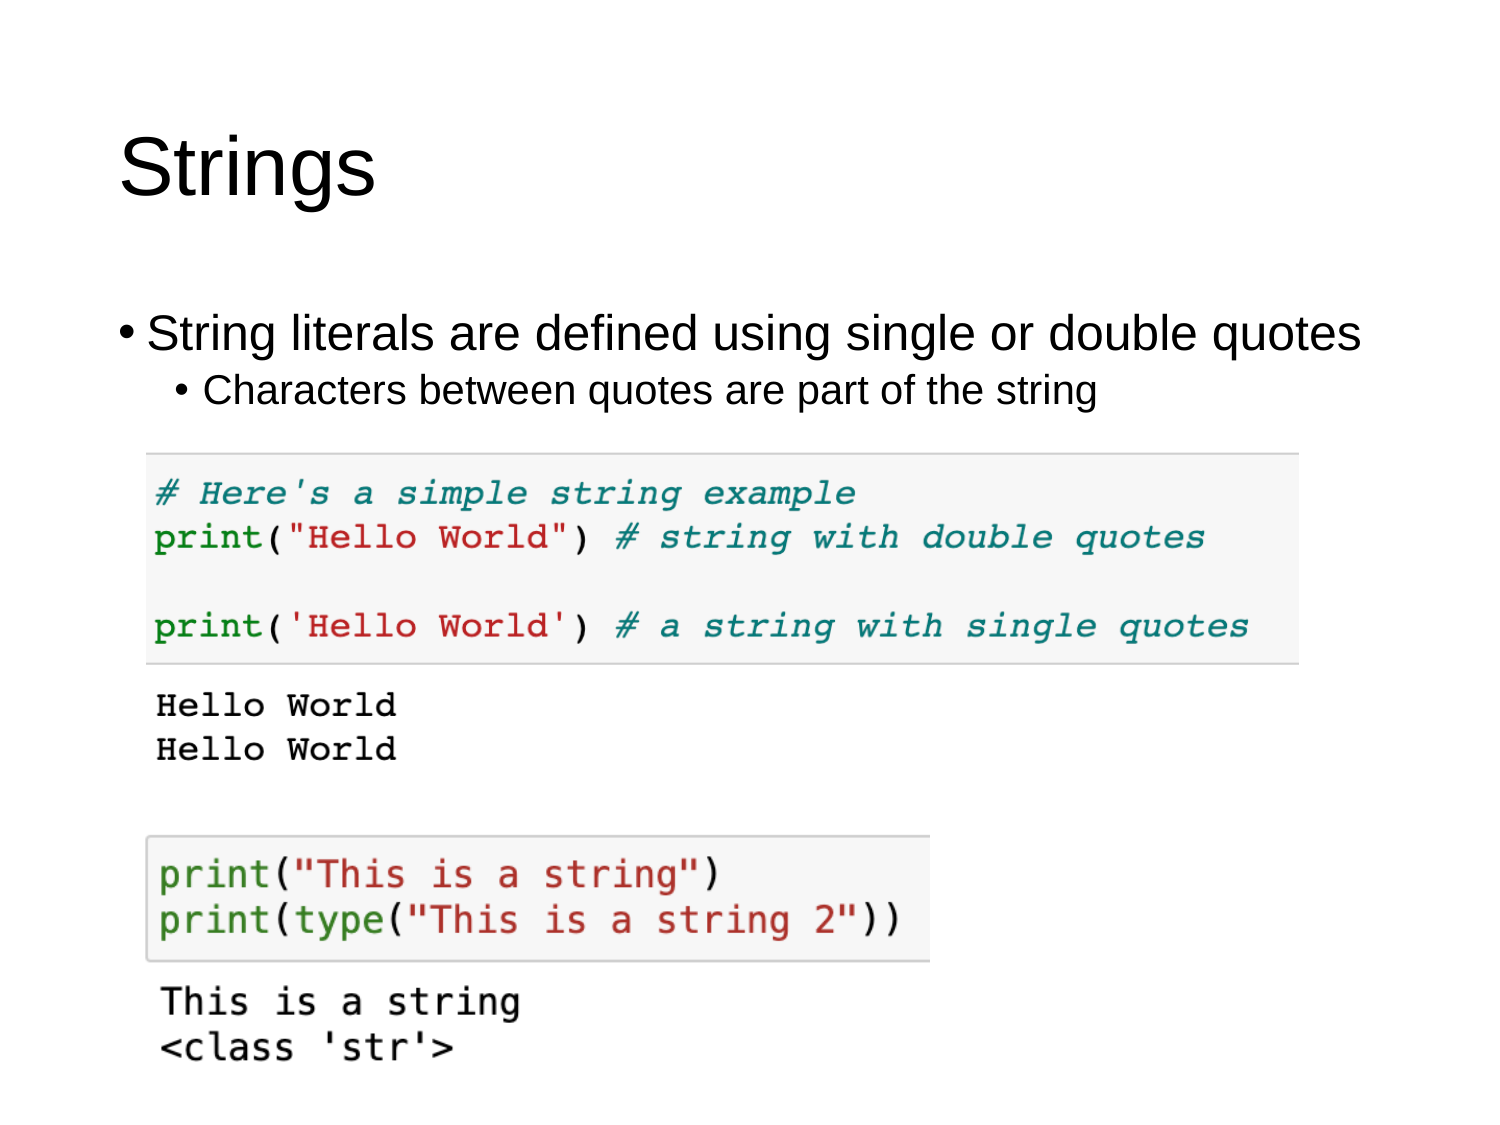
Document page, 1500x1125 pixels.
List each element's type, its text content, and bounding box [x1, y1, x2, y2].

title Strings [103, 59, 1397, 278]
picture [128, 815, 930, 1094]
picture [146, 437, 1299, 786]
list String literals are defined using single or double quotes Characters between quotes are part of the string [103, 299, 1397, 1014]
